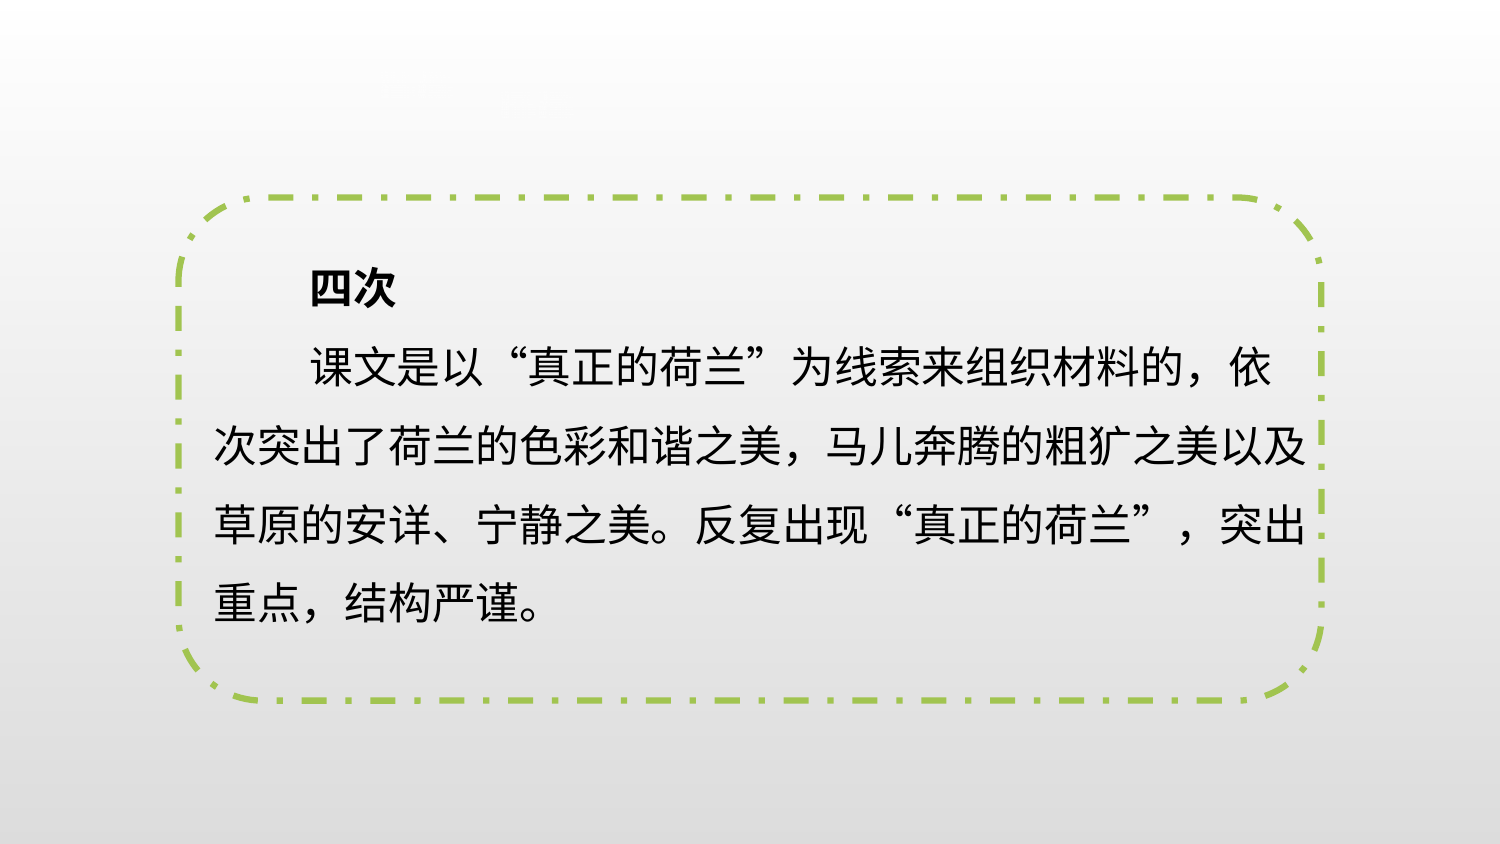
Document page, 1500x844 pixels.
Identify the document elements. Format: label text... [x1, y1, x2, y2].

text_box [177, 196, 1321, 702]
text_box 四次 课文是以“真正的荷兰”为线索来组织材料的，依次突出了荷兰的色彩和谐之美，马儿奔腾的粗犷之美以及草原的安详、宁静之美。反复出现“真正的荷兰”，突出重点，结构严谨。 [202, 229, 1322, 634]
